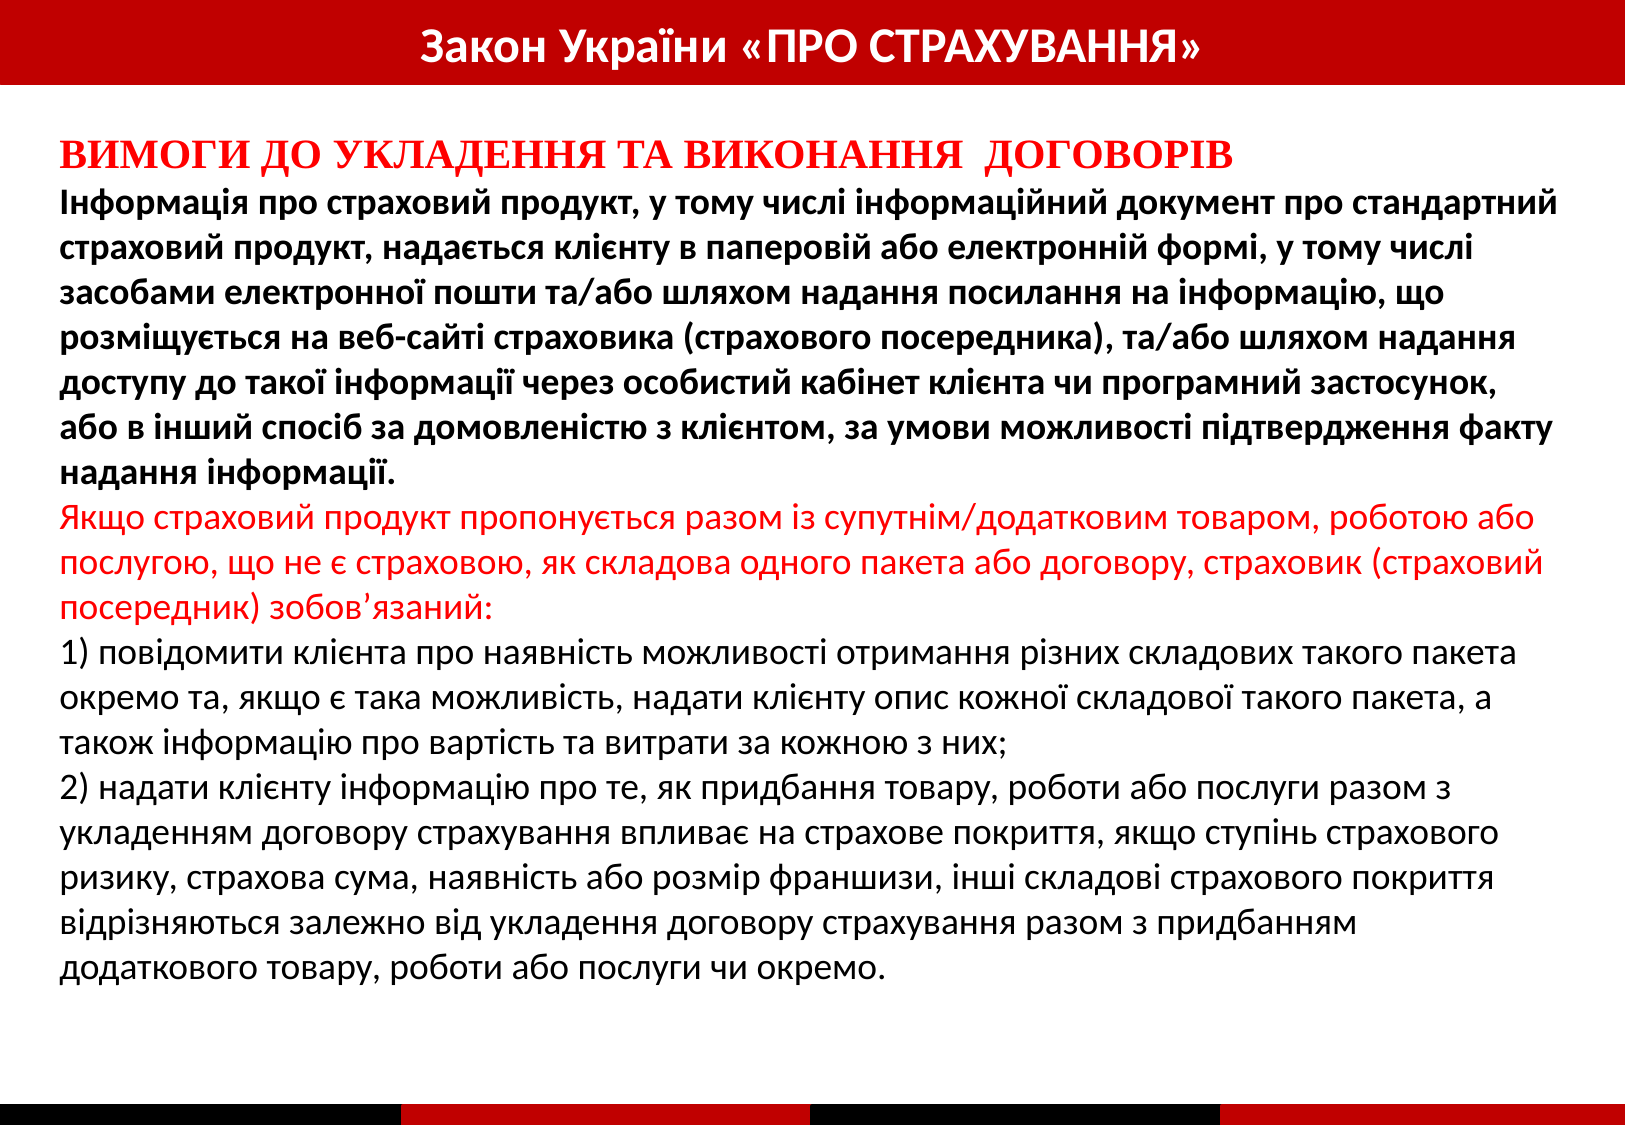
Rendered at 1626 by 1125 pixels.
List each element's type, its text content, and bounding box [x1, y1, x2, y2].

text_box [810, 1104, 1220, 1125]
text_box [1220, 1104, 1625, 1125]
text_box ВИМОГИ ДО УКЛАДЕННЯ ТА ВИКОНАННЯ ДОГОВОРІВ Інформація про страховий продукт, у тому числі інформаційний документ про стандартний страховий продукт, надається клієнту в паперовій або електронній формі, у тому числі засобами електронної пошти та/або шляхом надання посилання на інформацію, що розміщується на веб-сайті страховика (страхового посередника), та/або шляхом надання доступу до такої інформації через особистий кабінет клієнта чи програмний застосунок, або в інший спосіб за домовленістю з клієнтом, за умови можливості підтвердження факту надання інформації. Якщо страховий продукт пропонується разом із супутнім/додатковим товаром, роботою або послугою, що не є страховою, як складова одного пакета або договору, страховик (страховий посередник) зобов’язаний: 1) повідомити клієнта про наявність можливості отримання різних складових такого пакета окремо та, якщо є така можливість, надати клієнту опис кожної складової такого пакета, а також інформацію про вартість та витрати за кожною з них; 2) надати клієнту інформацію про те, як придбання товару, роботи або послуги разом з укладенням договору страхування впливає на страхове покриття, якщо ступінь страхового ризику, страхова сума, наявність або розмір франшизи, інші складові страхового покриття відрізняються залежно від укладення договору страхування разом з придбанням додаткового товару, роботи або послуги чи окремо. [44, 119, 1581, 1045]
text_box [0, 1104, 401, 1125]
text_box Закон України «ПРО СТРАХУВАННЯ» [0, 0, 1625, 85]
text_box [401, 1104, 810, 1125]
